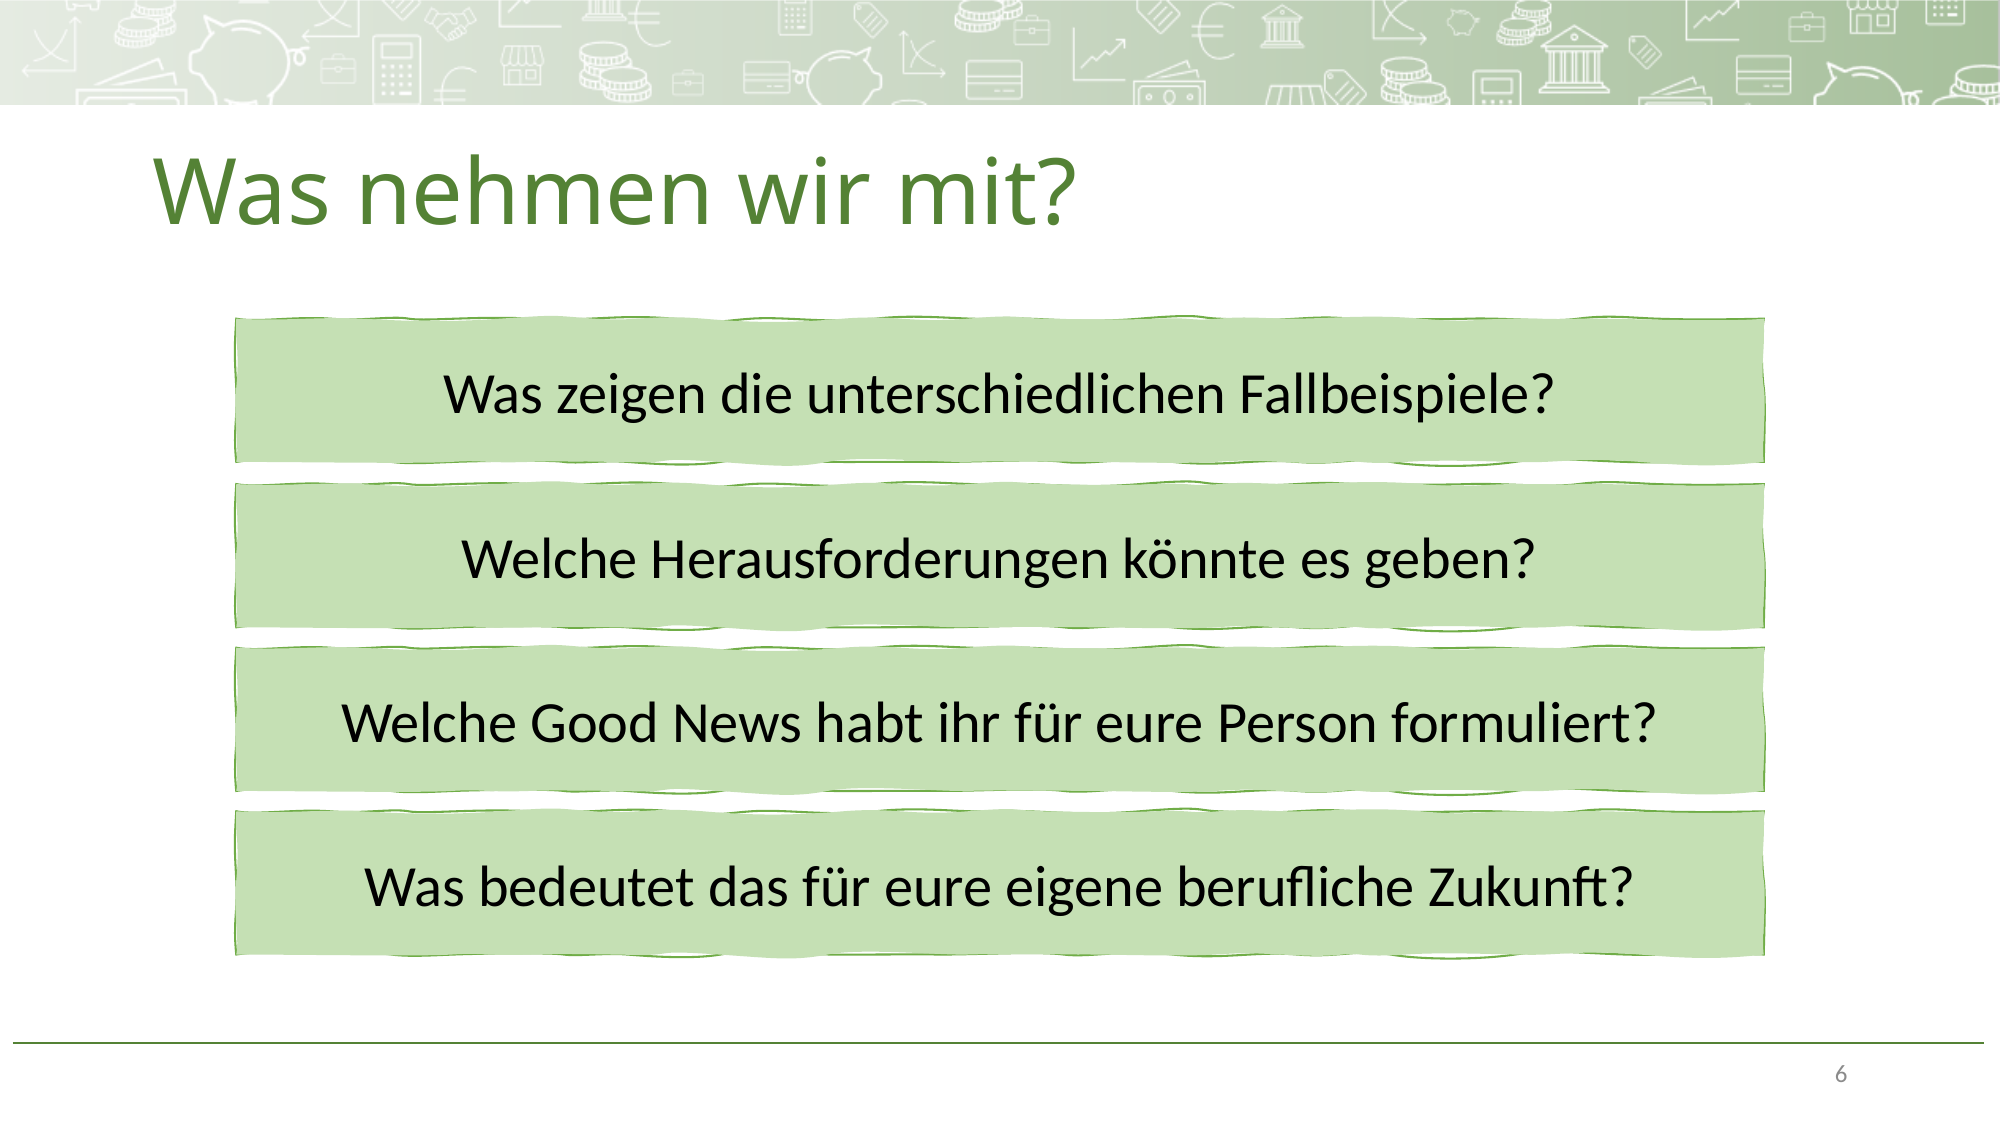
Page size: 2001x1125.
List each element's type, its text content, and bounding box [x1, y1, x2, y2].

text_box Was bedeutet das für eure eigene berufliche Zukunft? [233, 807, 1766, 960]
title Was nehmen wir mit? [137, 111, 1863, 278]
picture [0, 0, 2000, 105]
slide_number 6 [1412, 1042, 1863, 1103]
text_box Was zeigen die unterschiedlichen Fallbeispiele? [233, 315, 1766, 467]
text_box Welche Good News habt ihr für eure Person formuliert? [233, 644, 1766, 797]
text_box Welche Herausforderungen könnte es geben? [233, 480, 1766, 633]
